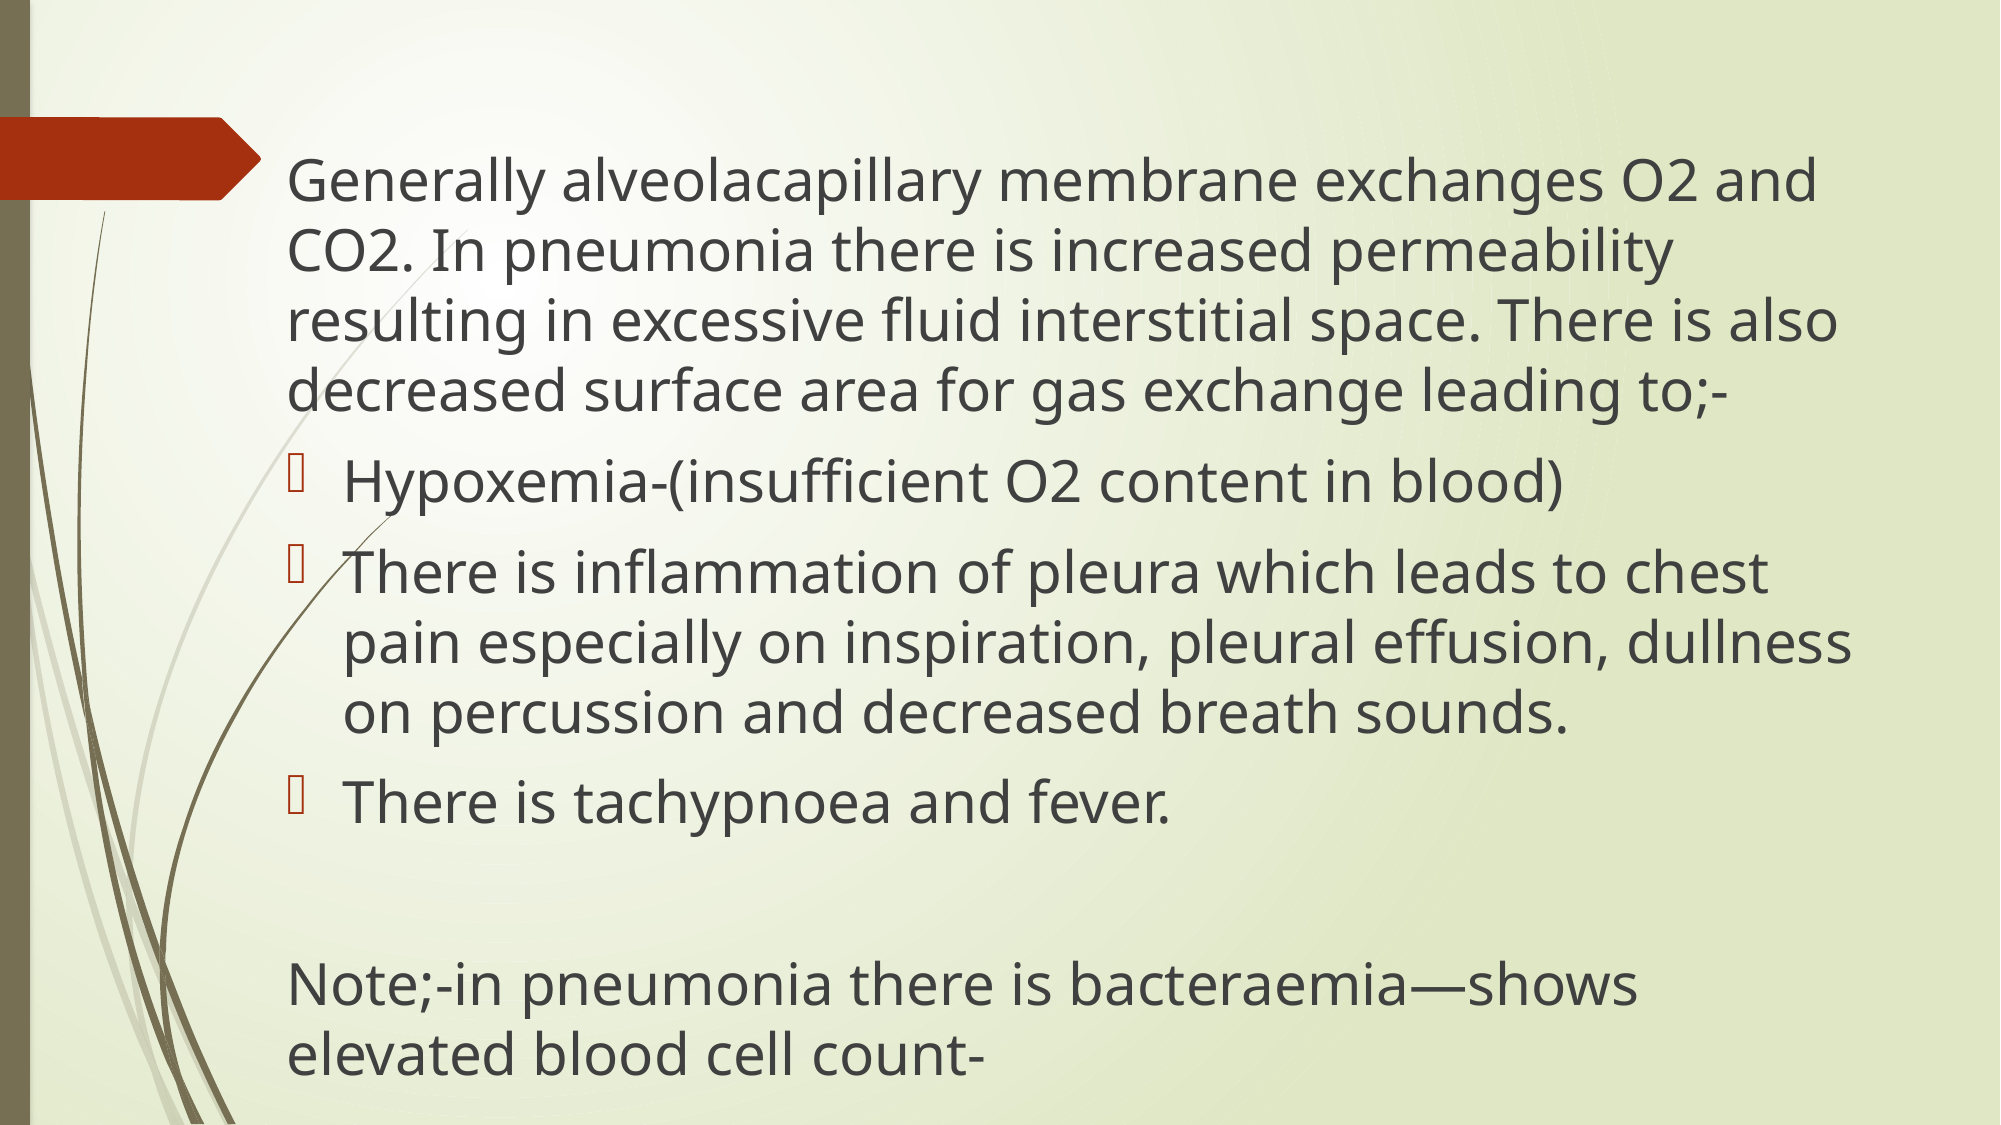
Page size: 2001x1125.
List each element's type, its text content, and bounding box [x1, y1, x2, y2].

list Generally alveolacapillary membrane exchanges O2 and CO2. In pneumonia there is increased permeability resulting in excessive fluid interstitial space. There is also decreased surface area for gas exchange leading to;- Hypoxemia-(insufficient O2 content in blood) There is inflammation of pleura which leads to chest pain especially on inspiration, pleural effusion, dullness on percussion and decreased breath sounds. There is tachypnoea and fever. Note;-in pneumonia there is bacteraemia—shows elevated blood cell count- [271, 135, 1888, 1086]
